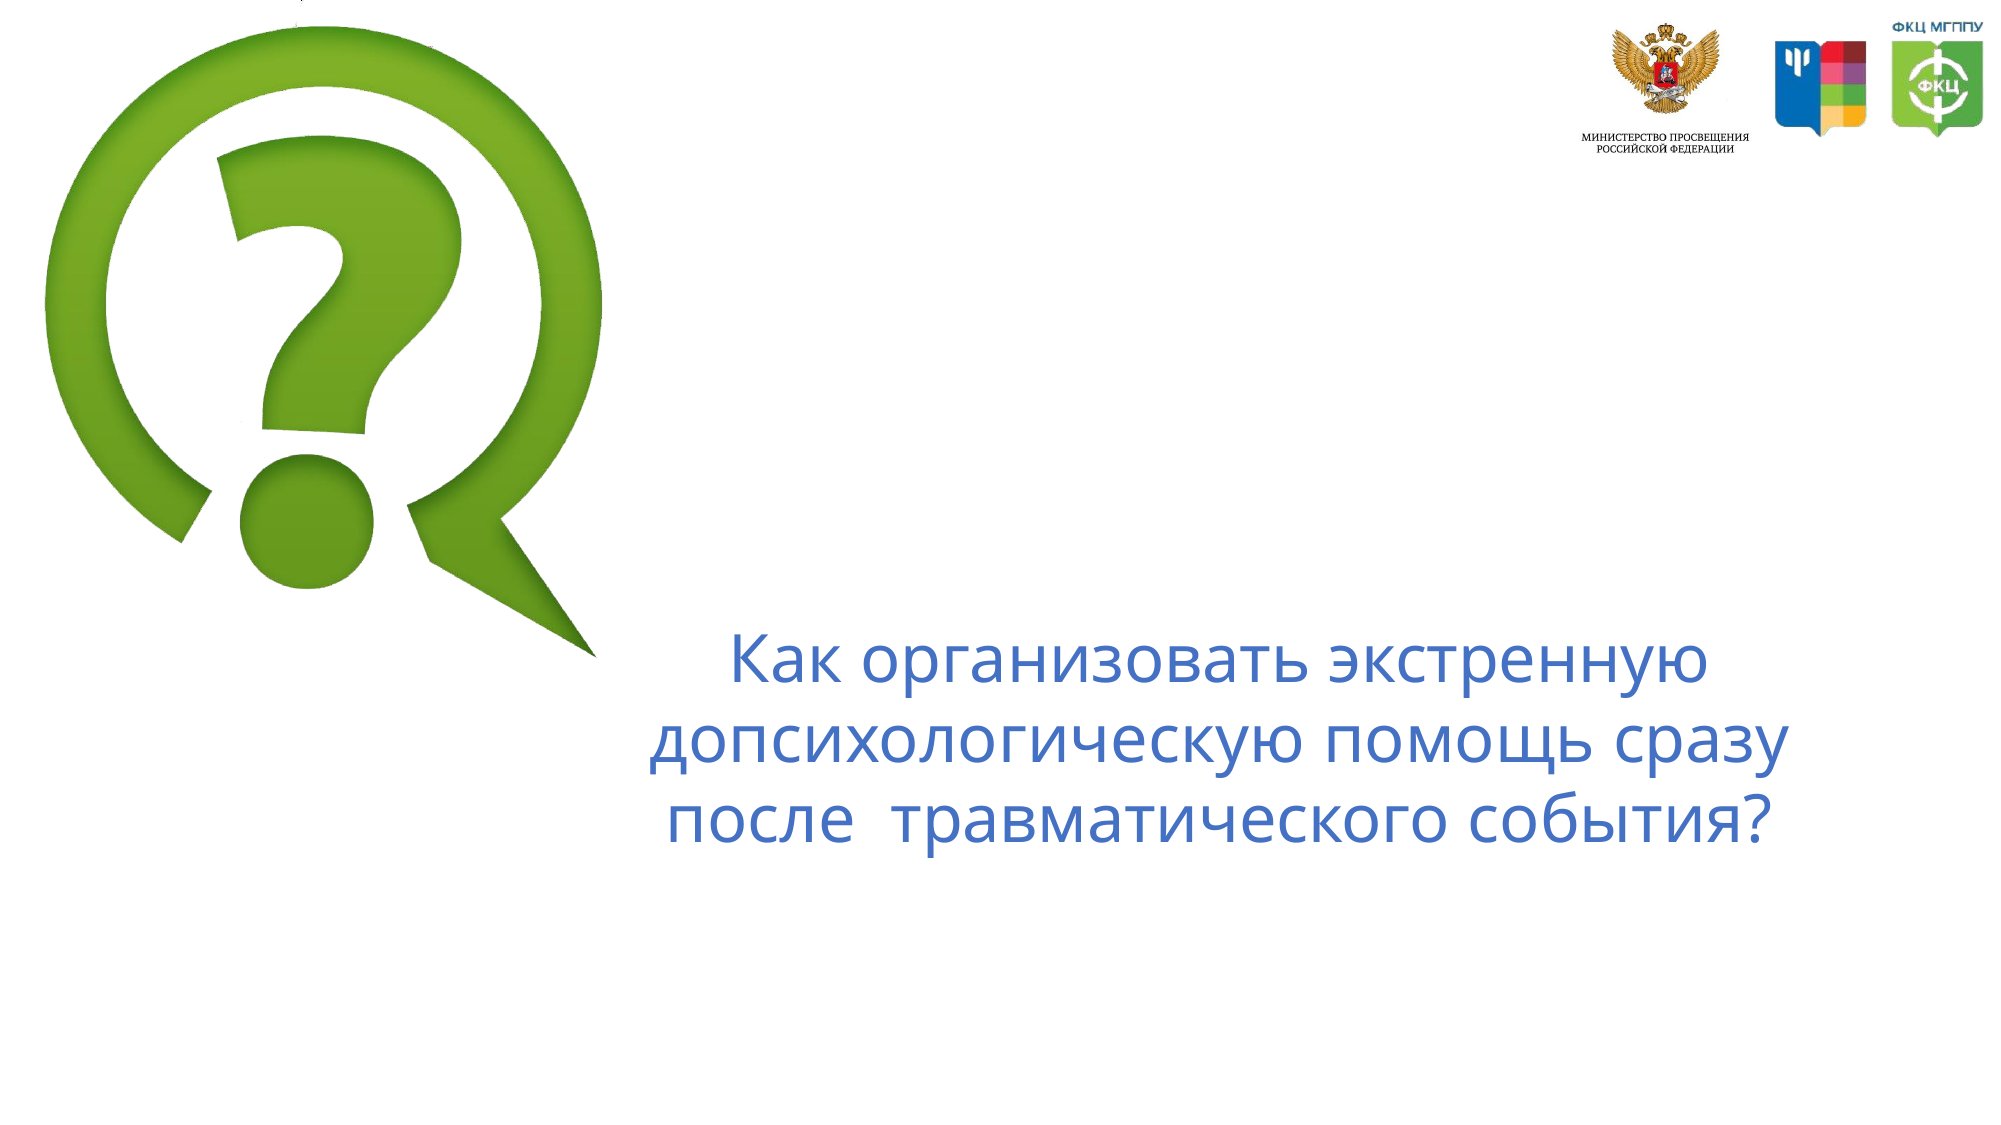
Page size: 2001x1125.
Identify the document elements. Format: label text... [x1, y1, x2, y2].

picture [23, 0, 623, 706]
picture [1579, 21, 1753, 154]
title Как организовать экстренную допсихологическую помощь сразу после травматического события? [617, 614, 1821, 857]
picture [1773, 21, 1984, 138]
